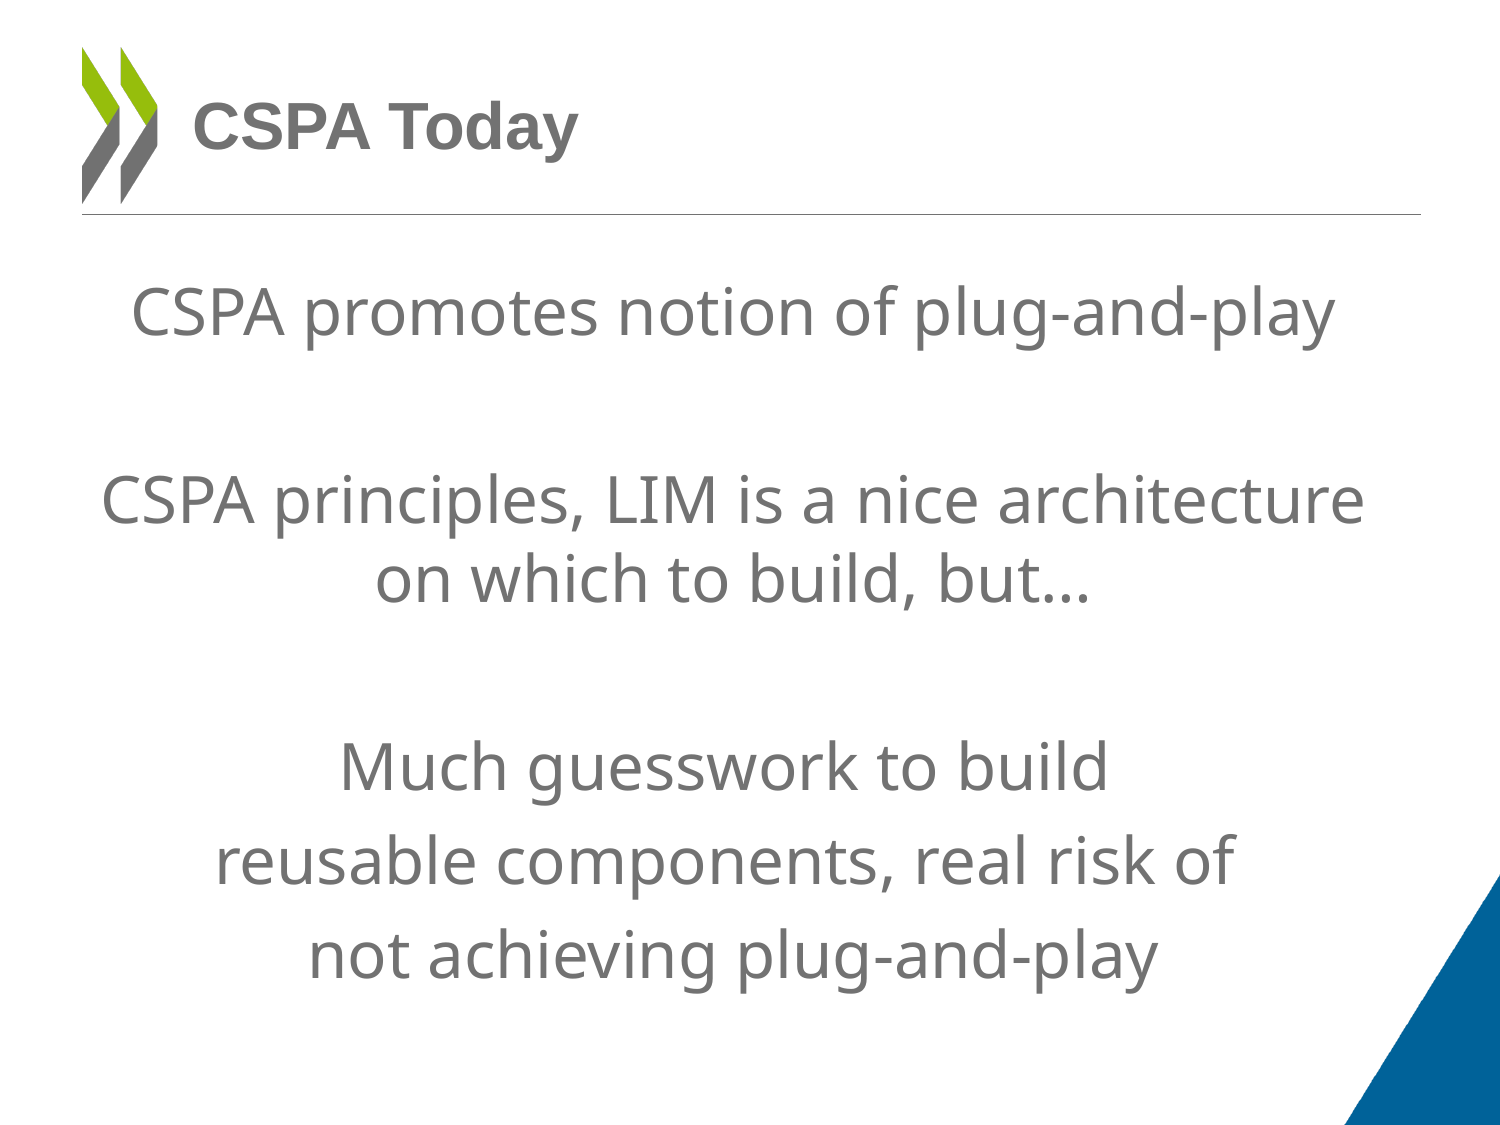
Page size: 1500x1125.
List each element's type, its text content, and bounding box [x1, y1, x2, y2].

title CSPA Today [177, 38, 1394, 207]
picture [1344, 874, 1500, 1125]
list CSPA promotes notion of plug-and-play CSPA principles, LIM is a nice architecture on which to build, but… Much guesswork to build reusable components, real risk of not achieving plug-and-play [41, 262, 1425, 1006]
